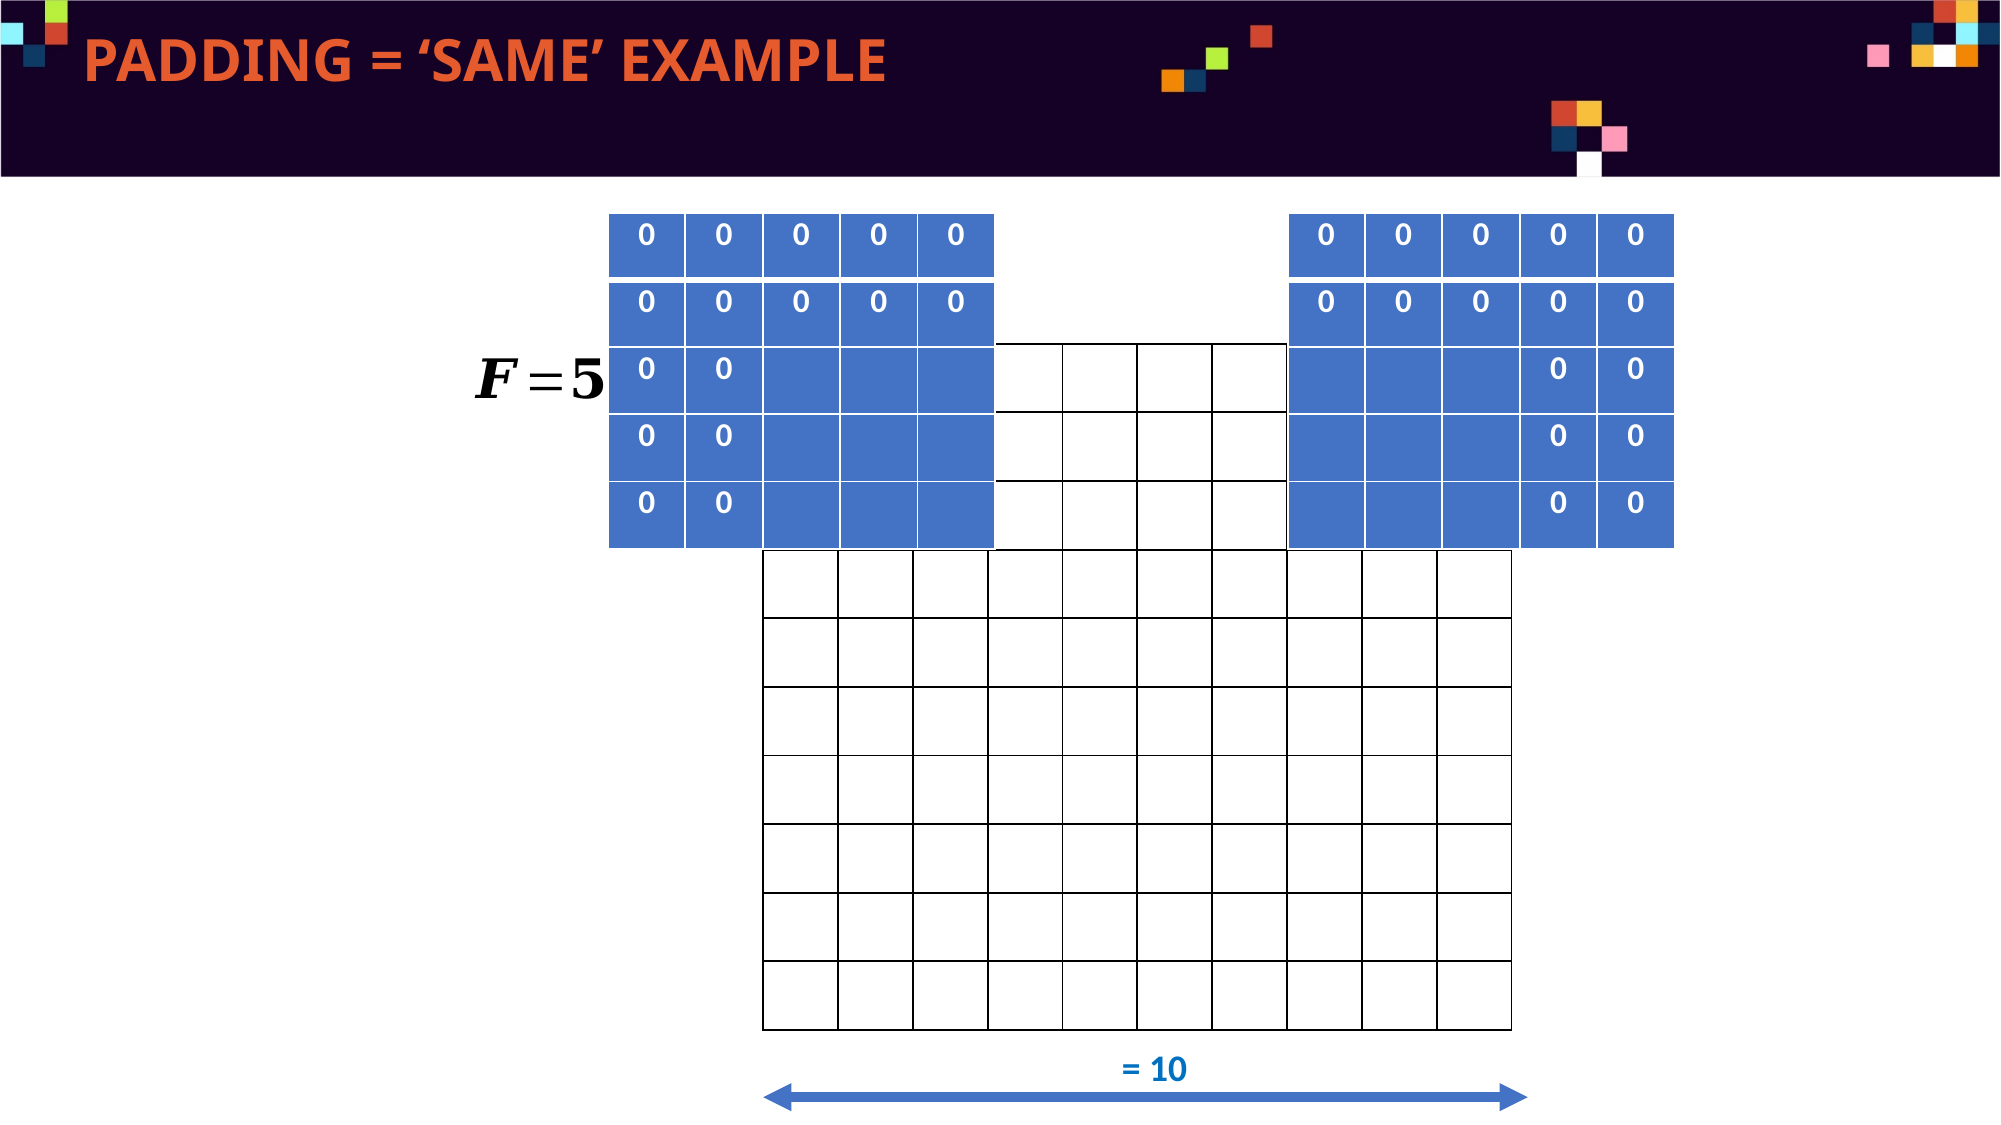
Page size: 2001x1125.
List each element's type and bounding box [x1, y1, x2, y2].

table_cell [764, 894, 837, 960]
table_cell [1213, 657, 1286, 686]
table_cell [1138, 962, 1211, 1029]
table_cell [1213, 756, 1286, 823]
table_cell [914, 756, 987, 823]
table_cell [914, 825, 987, 892]
table_cell [764, 688, 837, 755]
table_cell [1438, 657, 1511, 686]
table_cell [989, 962, 1062, 1029]
table_cell [989, 825, 1062, 892]
table_cell [1138, 894, 1211, 960]
table_cell [839, 894, 912, 960]
table_cell [1288, 688, 1361, 755]
table_cell [1138, 756, 1211, 823]
table_cell [764, 825, 837, 892]
table_cell [839, 962, 912, 1029]
table_cell [914, 657, 987, 686]
table_cell [1138, 825, 1211, 892]
table_cell [1213, 688, 1286, 755]
table_cell [1363, 657, 1436, 686]
table_cell [1063, 825, 1136, 892]
table_cell [1063, 688, 1136, 755]
table_cell [839, 756, 912, 823]
table_cell [764, 962, 837, 1029]
table_cell [914, 962, 987, 1029]
table_cell [1138, 688, 1211, 755]
table_cell [1438, 962, 1511, 1029]
table_cell [914, 894, 987, 960]
table_cell [1363, 688, 1436, 755]
table_cell [1363, 894, 1436, 960]
table_cell [1288, 825, 1361, 892]
table_cell [839, 688, 912, 755]
table_cell [1213, 962, 1286, 1029]
table_cell [1438, 756, 1511, 823]
table_cell [1438, 825, 1511, 892]
table_cell [839, 657, 912, 686]
table_cell [839, 825, 912, 892]
table_cell [1213, 894, 1286, 960]
table_cell [989, 688, 1062, 755]
table_cell [989, 657, 1062, 686]
table_cell [764, 657, 837, 686]
table_cell [1438, 894, 1511, 960]
table_cell [1438, 688, 1511, 755]
table_cell [914, 688, 987, 755]
table_cell [1363, 962, 1436, 1029]
table_cell [989, 756, 1062, 823]
table_cell [1063, 962, 1136, 1029]
table_cell [1363, 825, 1436, 892]
table_cell [764, 756, 837, 823]
table_cell [989, 894, 1062, 960]
table_cell [1063, 657, 1136, 686]
table_cell [1138, 657, 1211, 686]
table_cell [1288, 962, 1361, 1029]
picture [0, 0, 2000, 657]
table_cell [1213, 825, 1286, 892]
table_cell [1288, 657, 1361, 686]
table_cell [1288, 894, 1361, 960]
table_cell [1363, 756, 1436, 823]
table_cell [1288, 756, 1361, 823]
table_cell [1063, 894, 1136, 960]
table_cell [1063, 756, 1136, 823]
